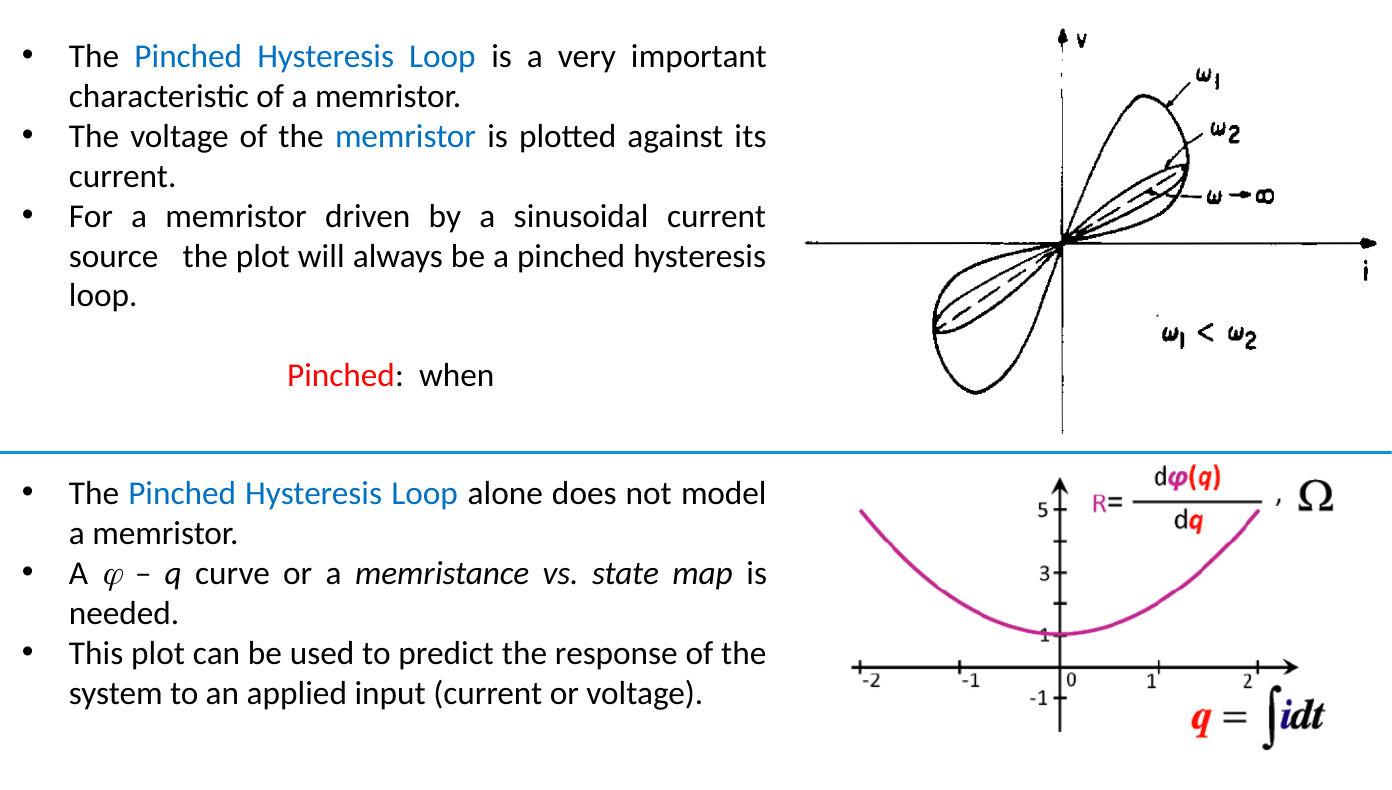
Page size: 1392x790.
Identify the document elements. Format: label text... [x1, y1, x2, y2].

text_box The Pinched Hysteresis Loop alone does not model a memristor. A  – q curve or a memristance vs. state map is needed. This plot can be used to predict the response of the system to an applied input (current or voltage). [10, 465, 779, 717]
picture [837, 455, 1351, 769]
picture [795, 11, 1392, 440]
